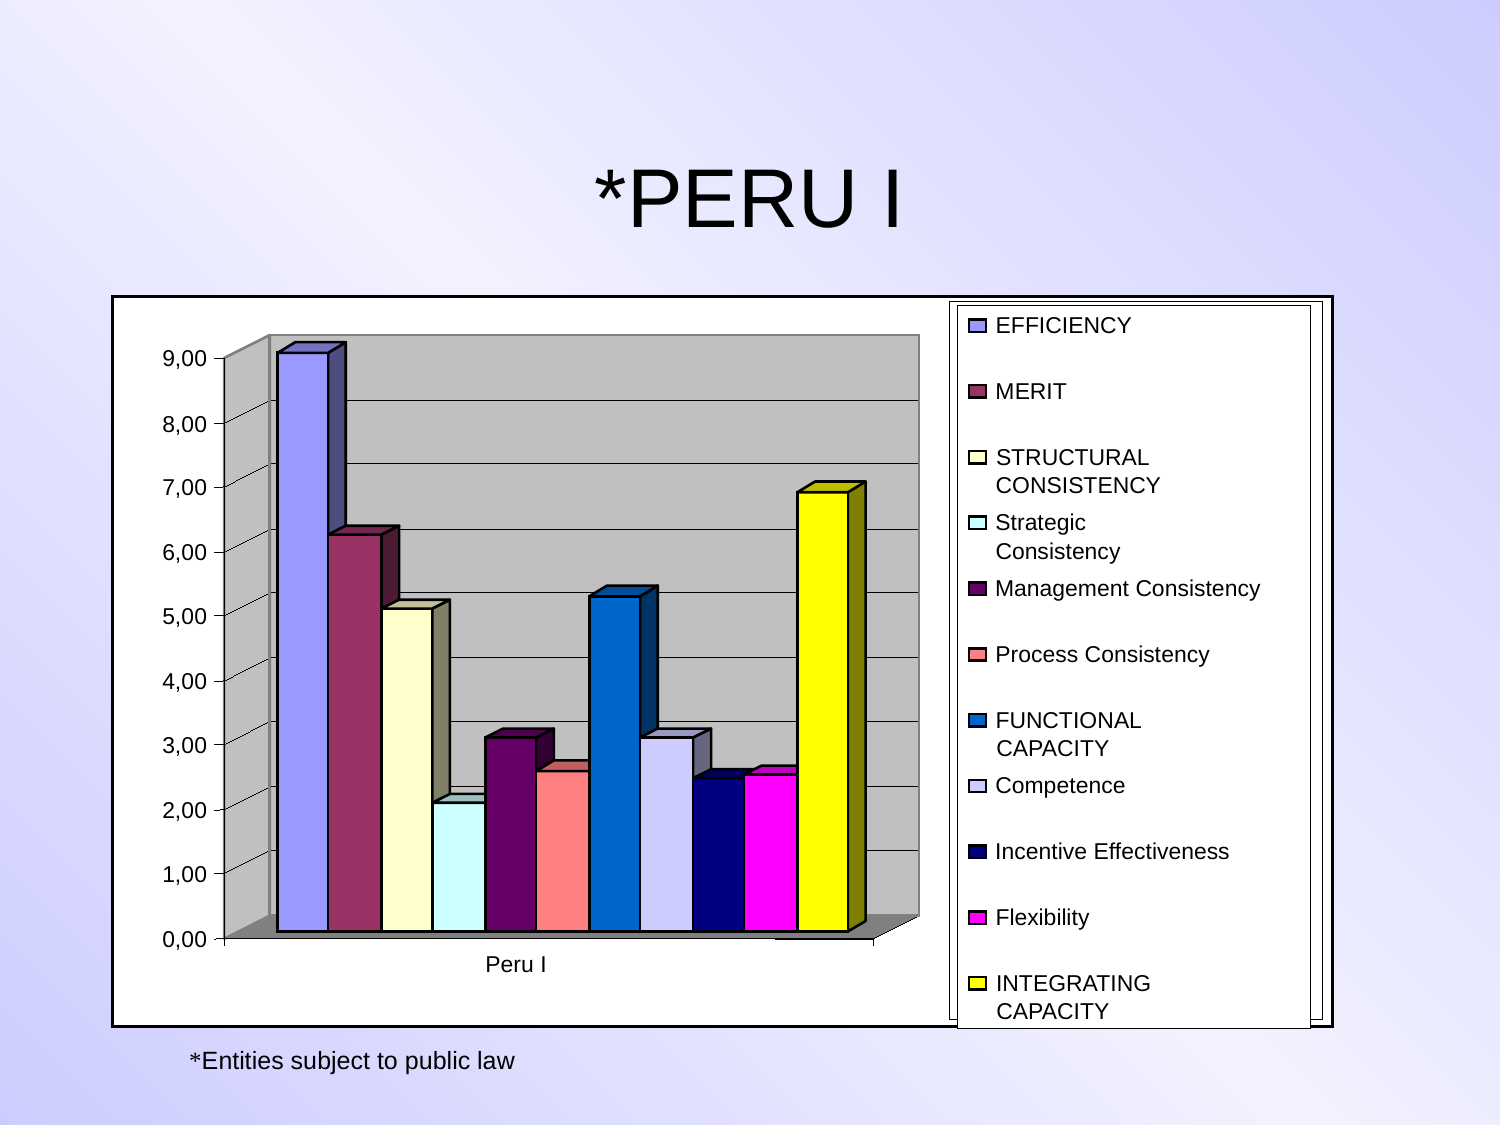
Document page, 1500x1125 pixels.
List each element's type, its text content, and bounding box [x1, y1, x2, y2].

text_box Process Consistency [995, 639, 1210, 667]
text_box Flexibility [995, 902, 1090, 931]
text_box [969, 713, 986, 727]
text_box STRUCTURAL [995, 442, 1150, 470]
text_box CAPACITY [996, 733, 1110, 762]
text_box MERIT [995, 376, 1067, 404]
text_box [112, 296, 1333, 1027]
text_box [969, 648, 986, 661]
text_box INTEGRATING [996, 968, 1152, 996]
text_box [969, 911, 986, 924]
text_box [969, 977, 986, 990]
text_box CONSISTENCY [995, 470, 1162, 499]
text_box [969, 451, 986, 464]
text_box [969, 516, 986, 530]
text_box FUNCTIONAL [995, 705, 1143, 733]
text_box [969, 319, 986, 332]
text_box CAPACITY [996, 996, 1110, 1025]
text_box Management Consistency [995, 573, 1261, 602]
text_box Incentive Effectiveness [995, 836, 1230, 865]
title *PERU I [112, 99, 1388, 288]
text_box [969, 779, 986, 793]
text_box [969, 385, 986, 398]
text_box Consistency [995, 536, 1121, 564]
text_box *Entities subject to public law [174, 1037, 531, 1083]
text_box [957, 305, 1311, 1029]
text_box Strategic [995, 507, 1087, 536]
text_box [969, 582, 986, 595]
text_box [969, 845, 986, 858]
text_box EFFICIENCY [995, 310, 1133, 339]
text_box Competence [995, 771, 1126, 799]
